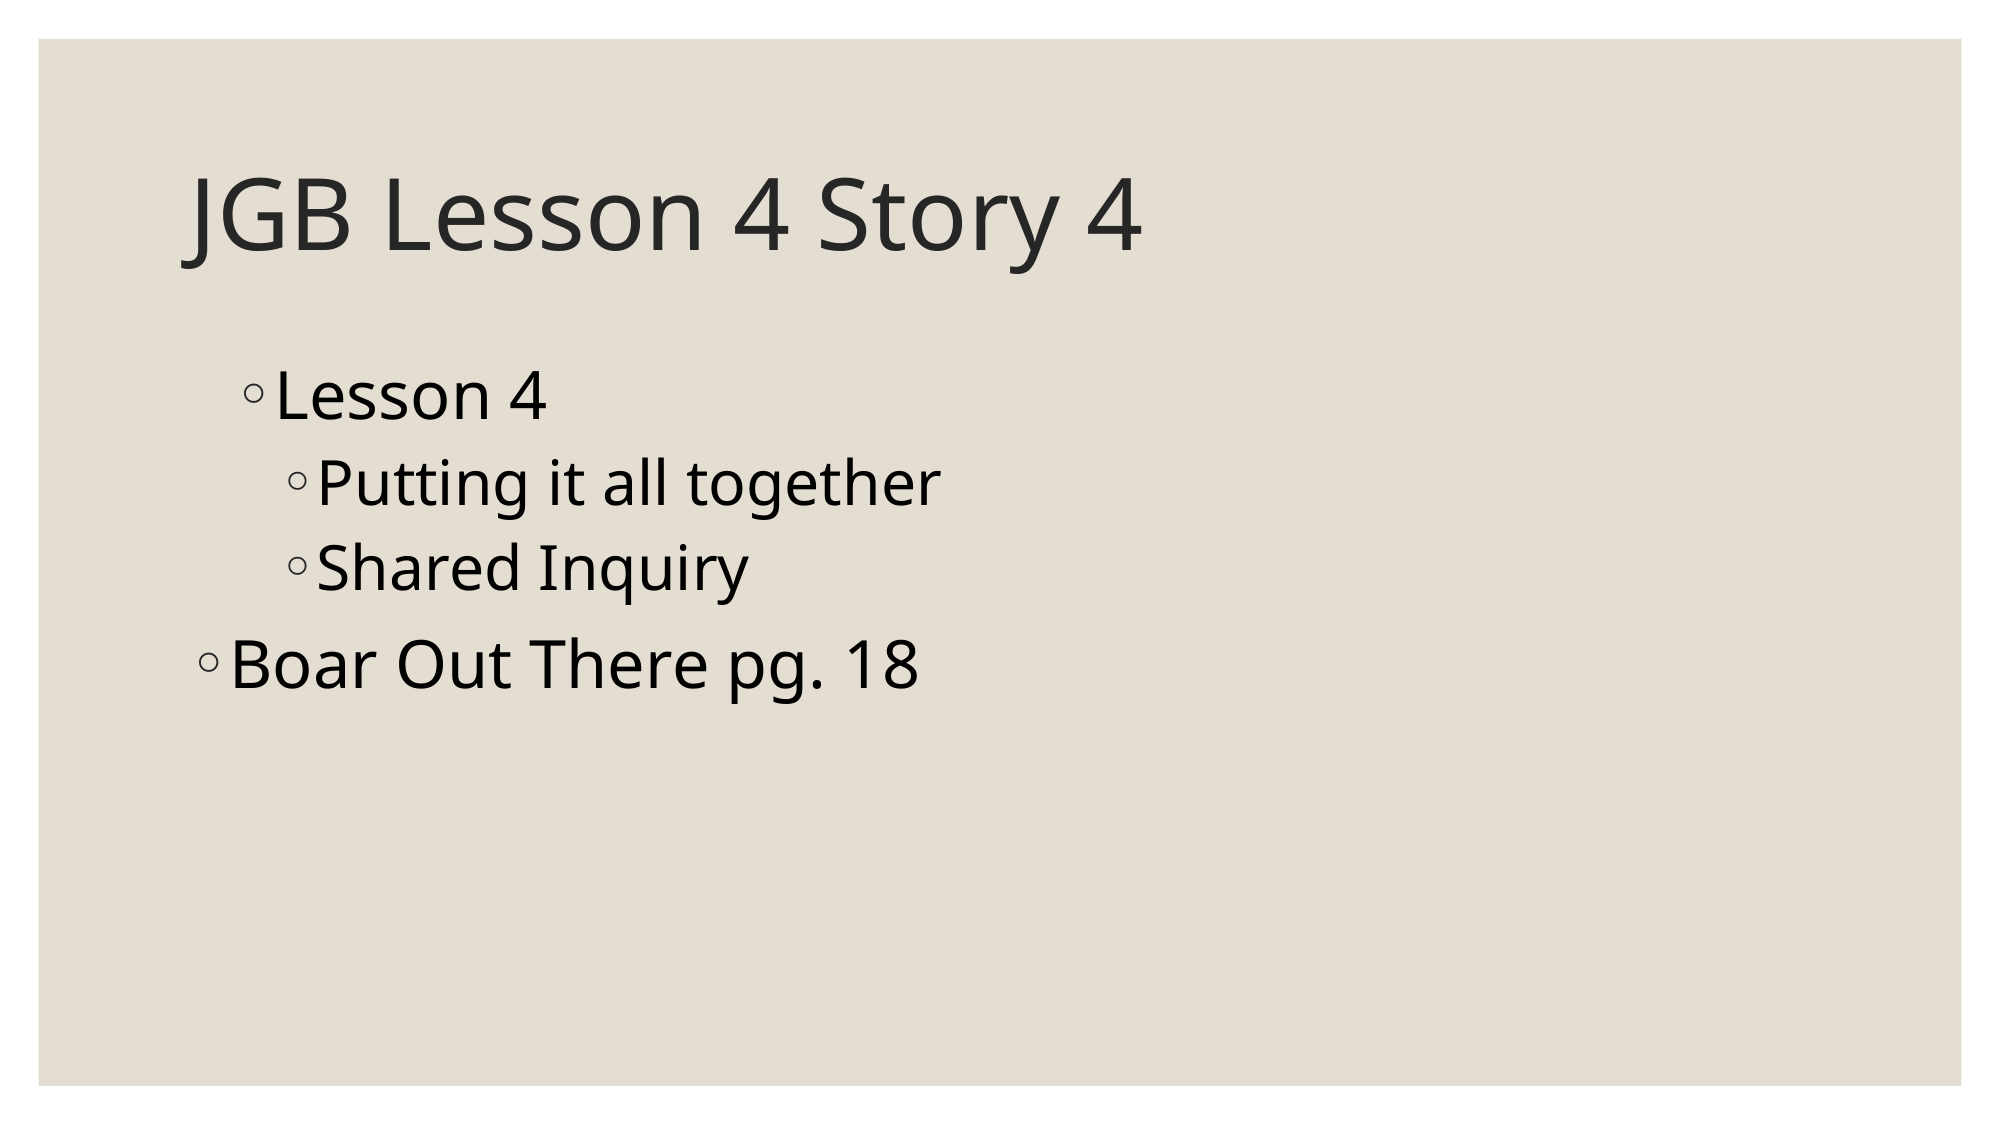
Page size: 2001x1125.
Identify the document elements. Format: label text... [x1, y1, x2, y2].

title JGB Lesson 4 Story 4 [174, 105, 1825, 331]
list Lesson 4 Putting it all together Shared Inquiry Boar Out There pg. 18 [174, 345, 1825, 990]
